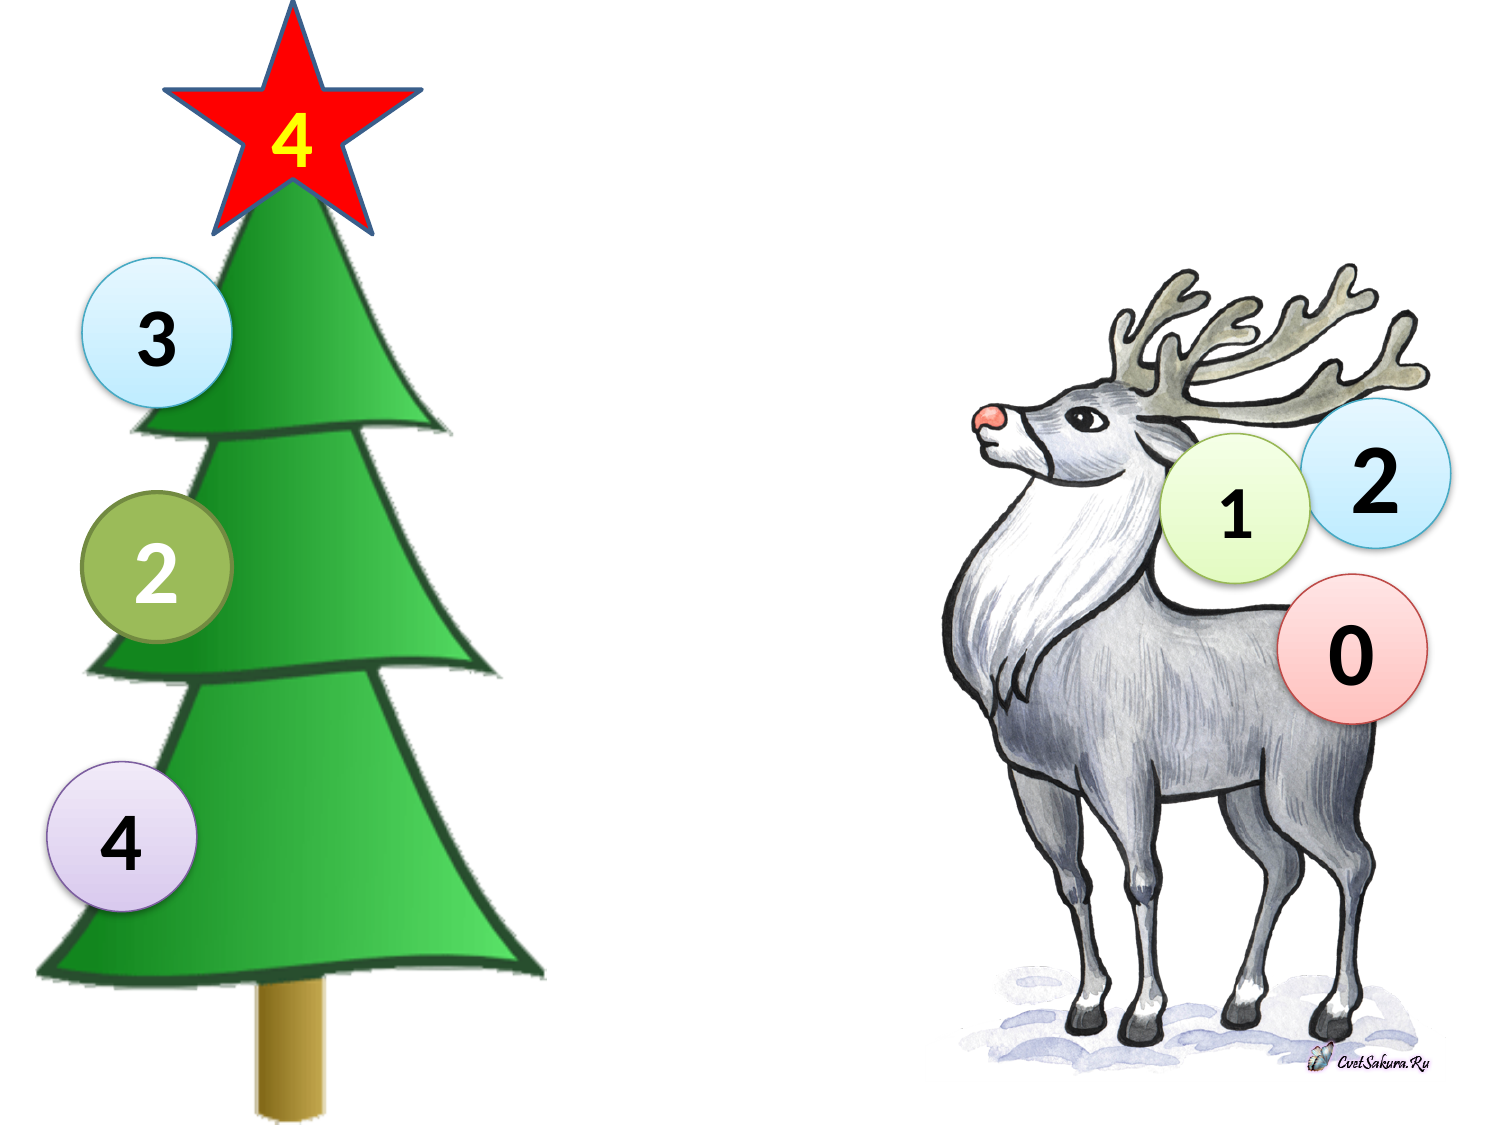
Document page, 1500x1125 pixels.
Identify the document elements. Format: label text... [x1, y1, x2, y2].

text_box 4 [161, 0, 424, 135]
picture [925, 245, 1446, 1082]
picture [34, 136, 548, 1125]
